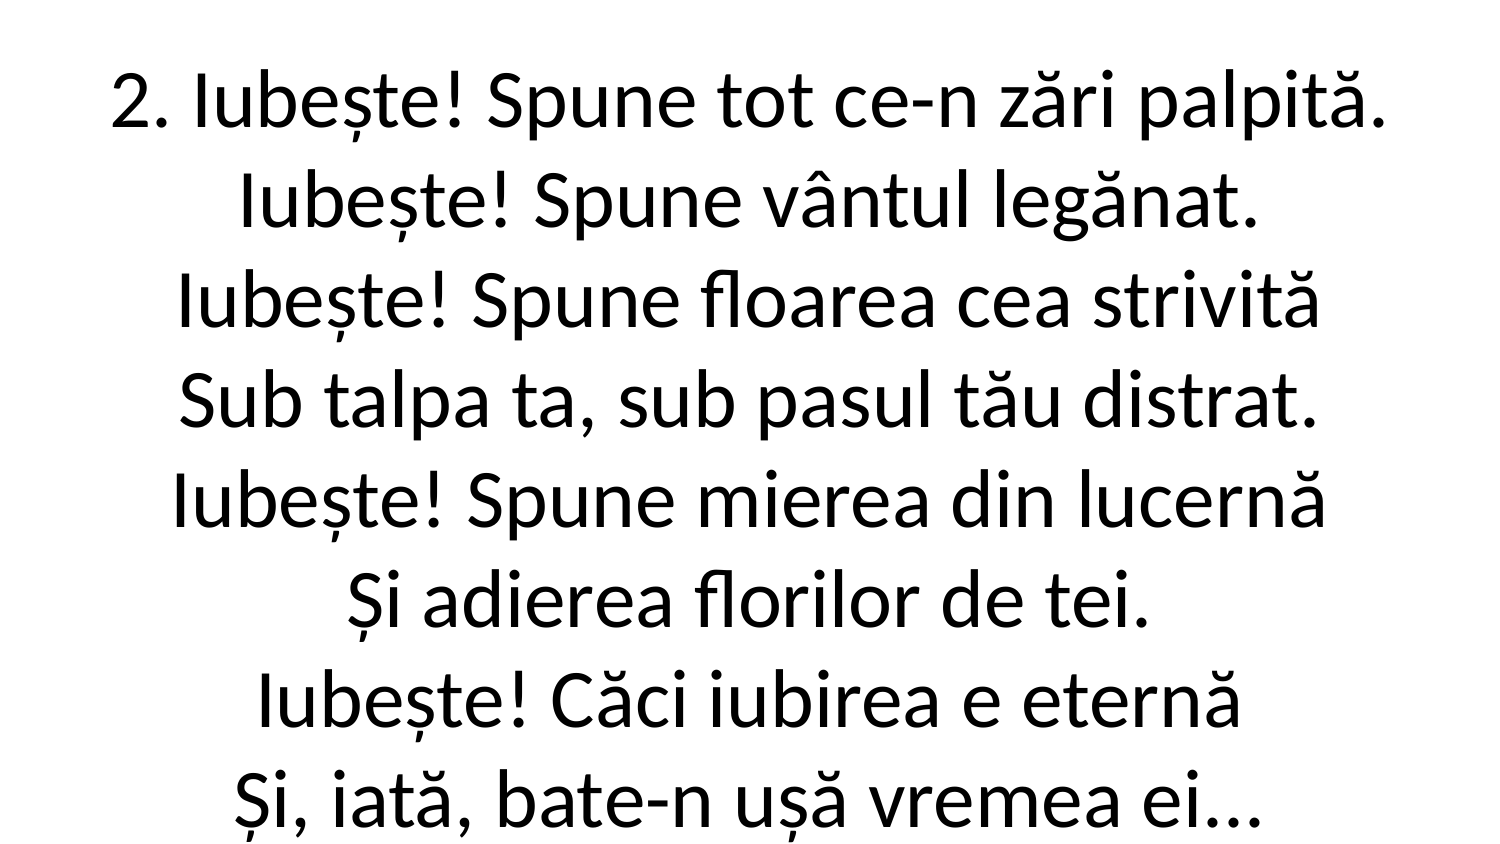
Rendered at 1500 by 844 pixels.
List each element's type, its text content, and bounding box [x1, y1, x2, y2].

text_box 2. Iubește! Spune tot ce-n zări palpită. Iubește! Spune vântul legănat. Iubește! Spune floarea cea strivită Sub talpa ta, sub pasul tău distrat. Iubește! Spune mierea din lucernă Și adierea florilor de tei. Iubește! Căci iubirea e eternă Și, iată, bate-n ușă vremea ei... [94, 0, 1406, 844]
